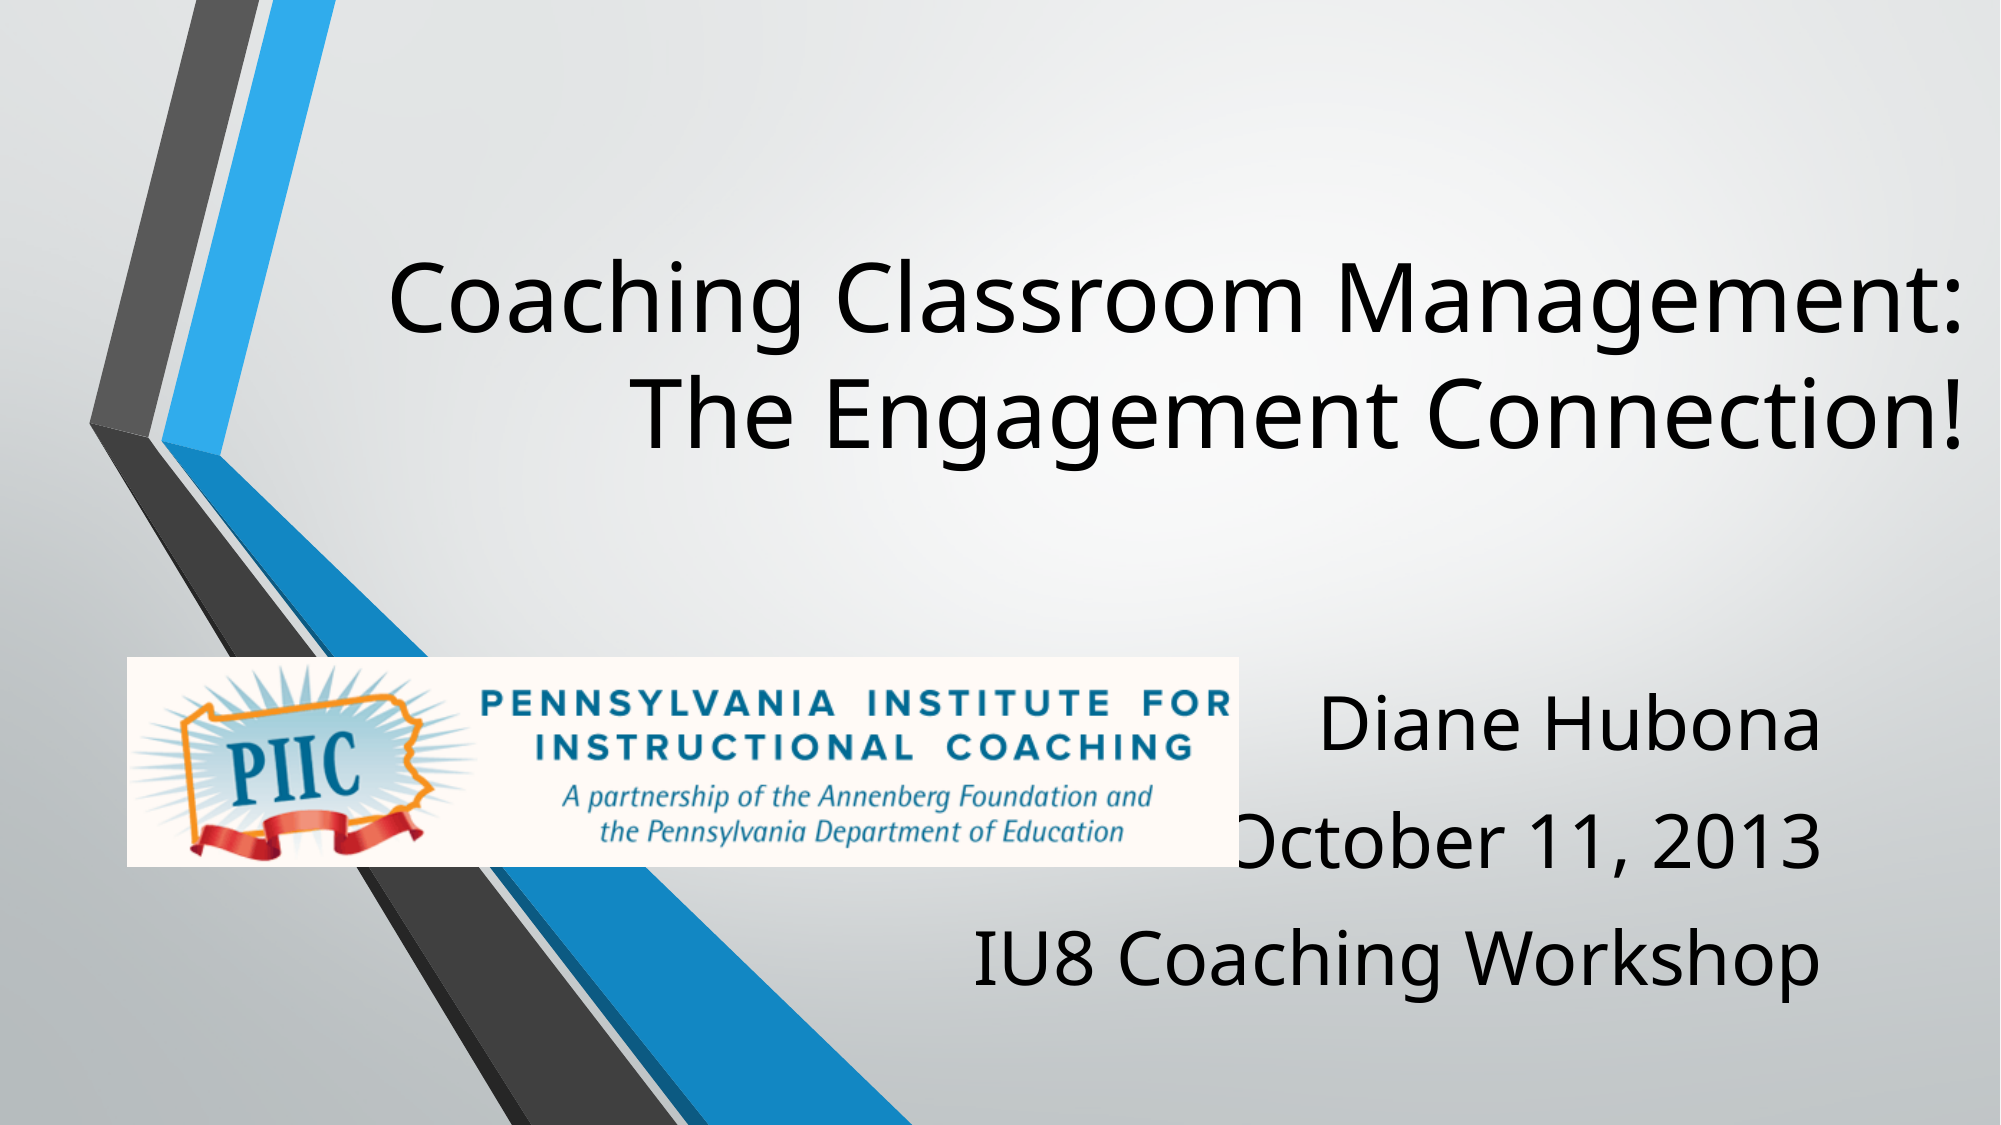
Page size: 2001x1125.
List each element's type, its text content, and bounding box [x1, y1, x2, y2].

picture [126, 657, 1239, 868]
title Coaching Classroom Management: The Engagement Connection! [290, 31, 1982, 475]
subtitle Diane Hubona October 11, 2013 IU8 Coaching Workshop [638, 668, 1839, 1066]
